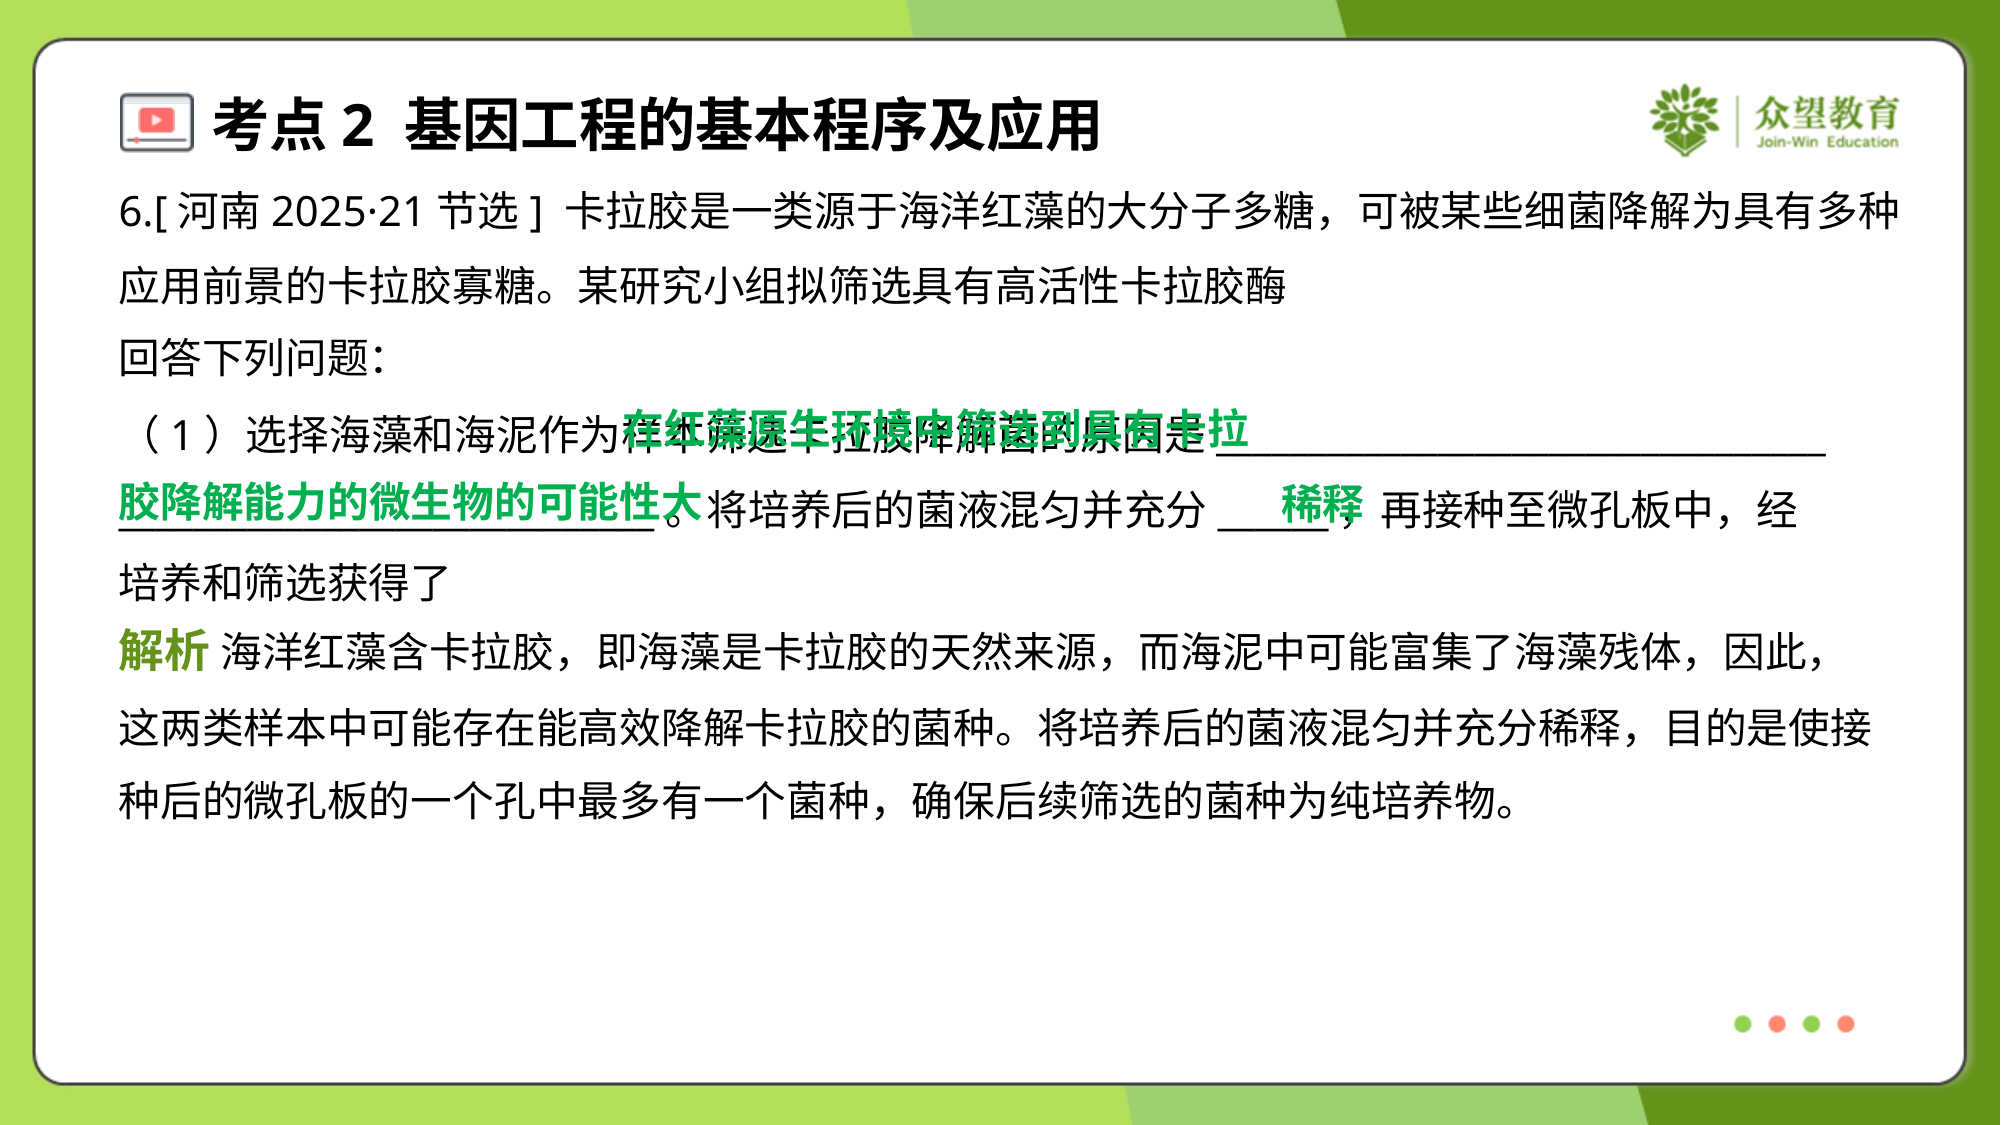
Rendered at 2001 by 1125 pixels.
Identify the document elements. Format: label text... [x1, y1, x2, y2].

picture [0, 0, 2000, 1125]
text_box 在红藻原生环境中筛选到具有卡拉 胶降解能力的微生物的可能性大 [118, 377, 1882, 518]
text_box 解析 海洋红藻含卡拉胶，即海藻是卡拉胶的天然来源，而海泥中可能富集了海藻残体，因此， 这两类样本中可能存在能高效降解卡拉胶的菌种。将培养后的菌液混匀并充分稀释，目的是使接 种后的微孔板的一个孔中最多有一个菌种，确保后续筛选的菌种为纯培养物。 [118, 599, 1883, 817]
text_box 稀释 [1265, 452, 1380, 520]
